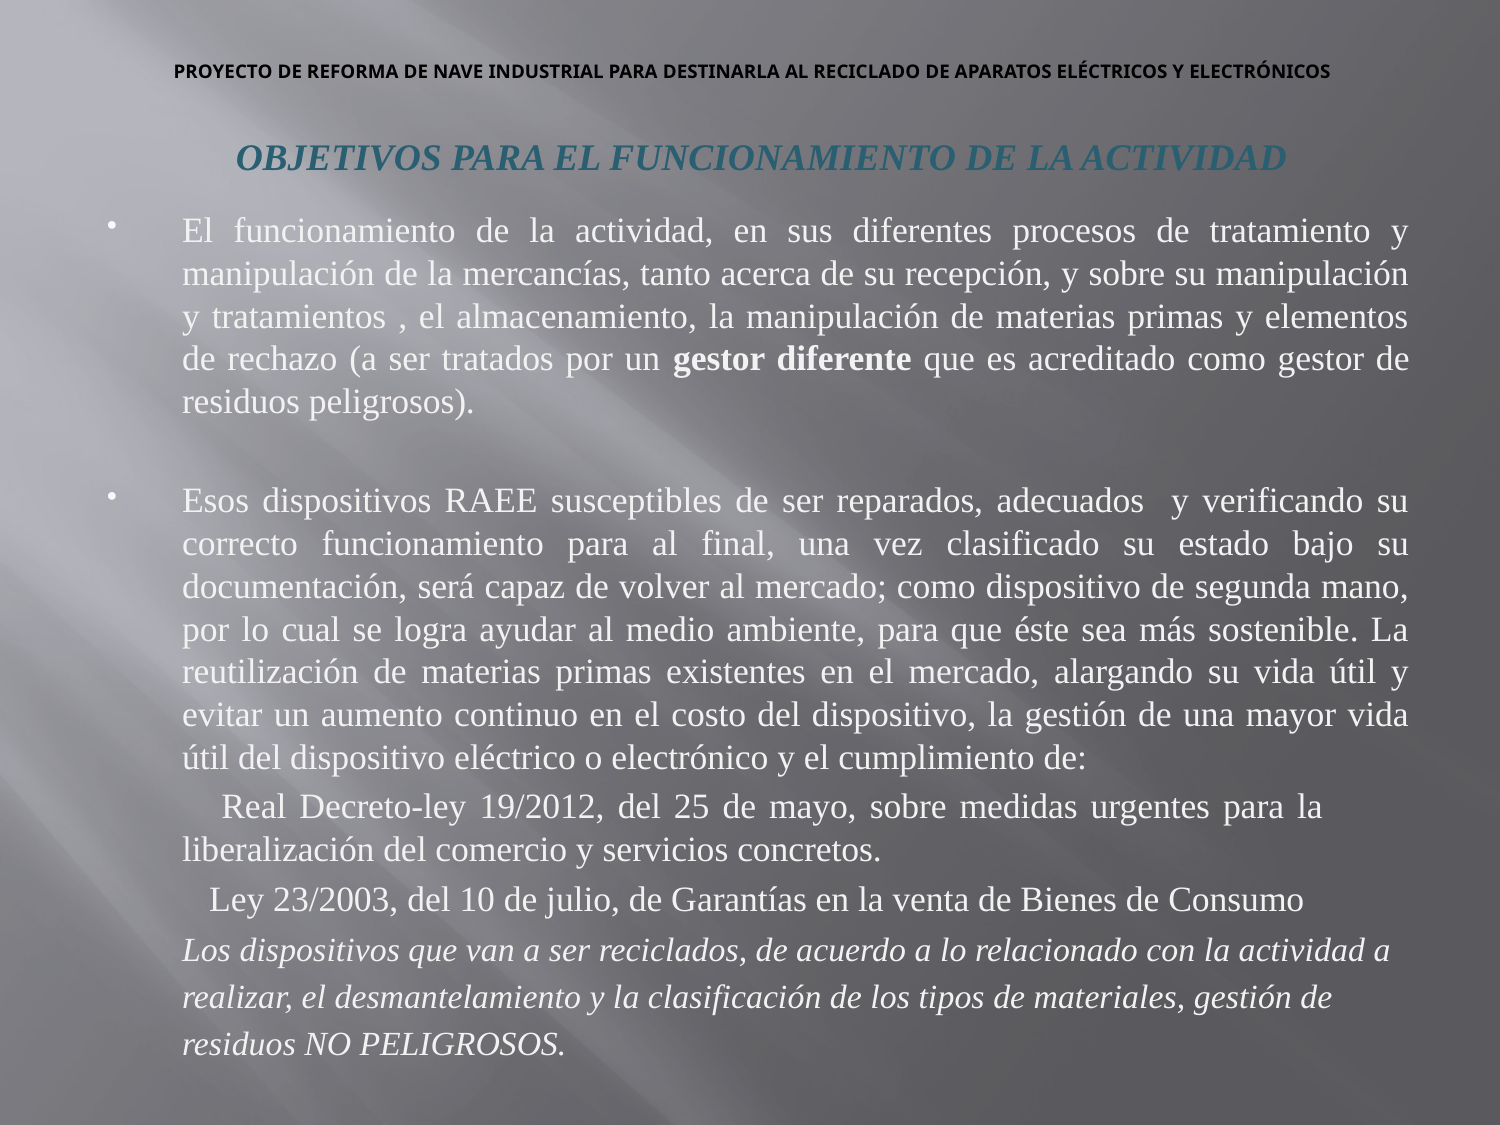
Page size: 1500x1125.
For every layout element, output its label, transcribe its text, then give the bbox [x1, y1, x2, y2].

list OBJETIVOS PARA EL FUNCIONAMIENTO DE LA ACTIVIDAD El funcionamiento de la actividad, en sus diferentes procesos de tratamiento y manipulación de la mercancías, tanto acerca de su recepción, y sobre su manipulación y tratamientos , el almacenamiento, la manipulación de materias primas y elementos de rechazo (a ser tratados por un gestor diferente que es acreditado como gestor de residuos peligrosos). Esos dispositivos RAEE susceptibles de ser reparados, adecuados y verificando su correcto funcionamiento para al final, una vez clasificado su estado bajo su documentación, será capaz de volver al mercado; como dispositivo de segunda mano, por lo cual se logra ayudar al medio ambiente, para que éste sea más sostenible. La reutilización de materias primas existentes en el mercado, alargando su vida útil y evitar un aumento continuo en el costo del dispositivo, la gestión de una mayor vida útil del dispositivo eléctrico o electrónico y el cumplimiento de: Real Decreto-ley 19/2012, del 25 de mayo, sobre medidas urgentes para la liberalización del comercio y servicios concretos. Ley 23/2003, del 10 de julio, de Garantías en la venta de Bienes de Consumo Los dispositivos que van a ser reciclados, de acuerdo a lo relacionado con la actividad a realizar, el desmantelamiento y la clasificación de los tipos de materiales, gestión de residuos NO PELIGROSOS. [75, 125, 1425, 1083]
title PROYECTO DE REFORMA DE NAVE INDUSTRIAL PARA DESTINARLA AL RECICLADO DE APARATOS ELÉCTRICOS Y ELECTRÓNICOS [76, 30, 1427, 112]
